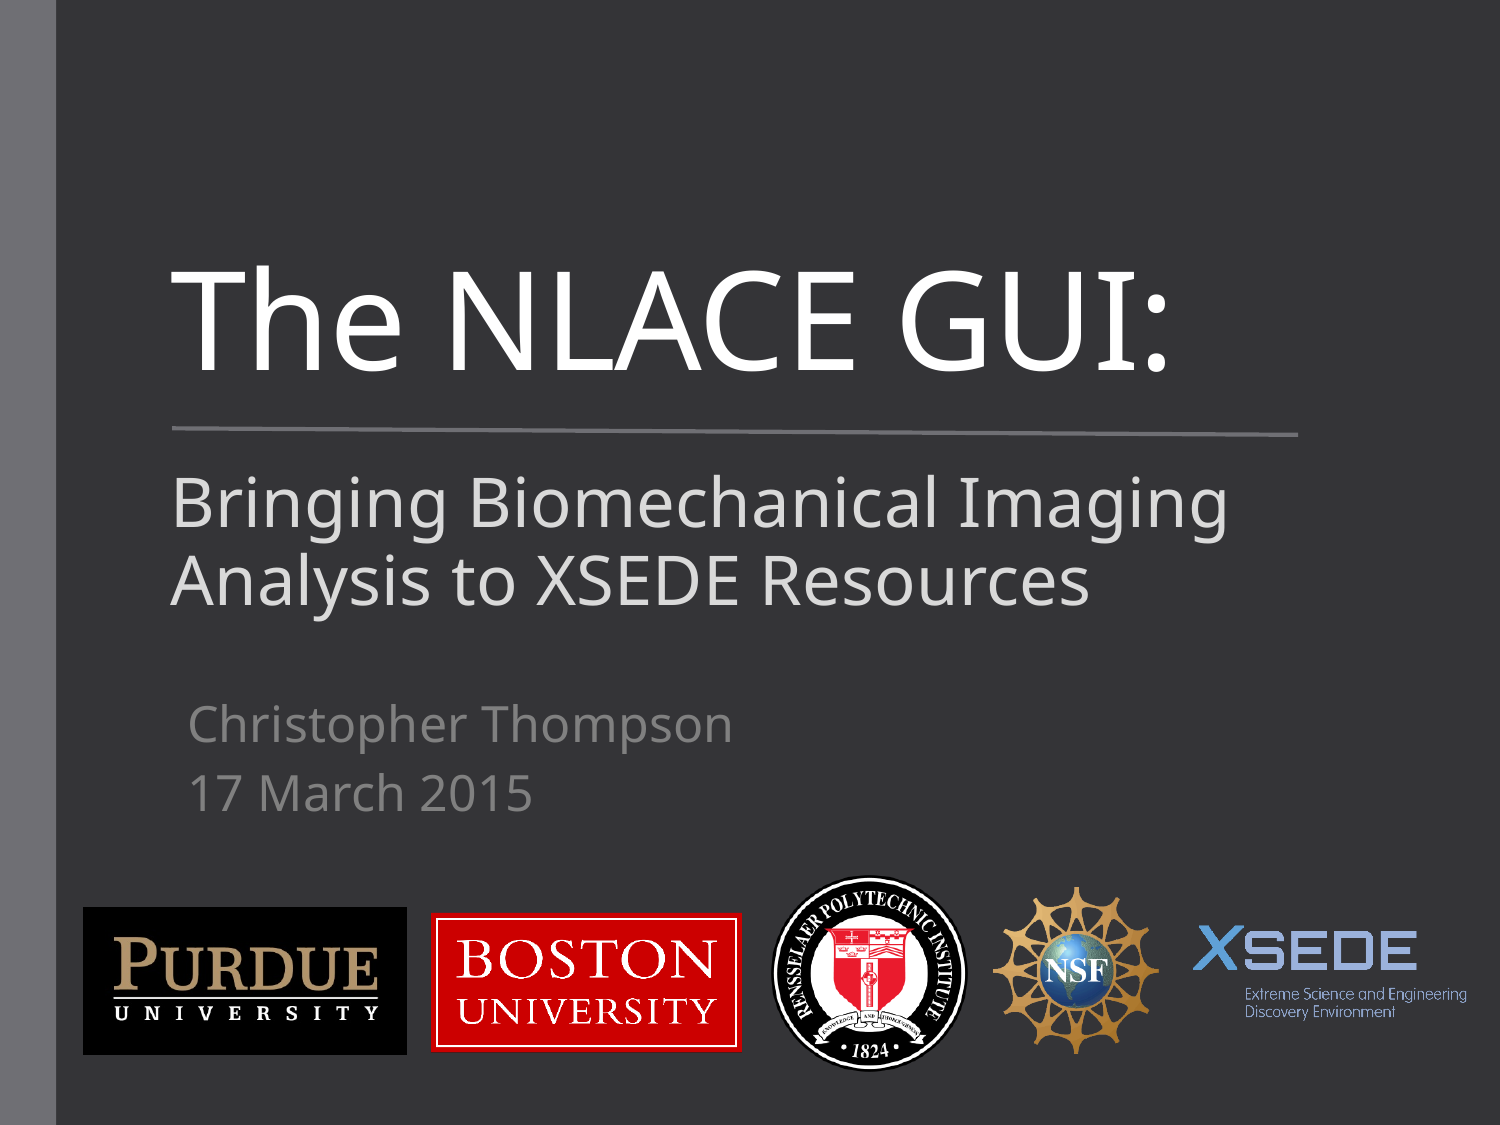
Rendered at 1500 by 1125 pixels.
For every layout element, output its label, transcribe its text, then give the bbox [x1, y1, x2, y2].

title The NLACE GUI: [155, 18, 1314, 407]
text_box Christopher Thompson 17 March 2015 [172, 689, 1331, 847]
picture [993, 887, 1160, 1054]
picture [1177, 915, 1483, 1032]
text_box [171, 428, 1299, 436]
picture [767, 872, 970, 1074]
picture [424, 907, 750, 1059]
subtitle Bringing Biomechanical Imaging Analysis to XSEDE Resources [155, 457, 1314, 633]
picture [83, 907, 407, 1055]
